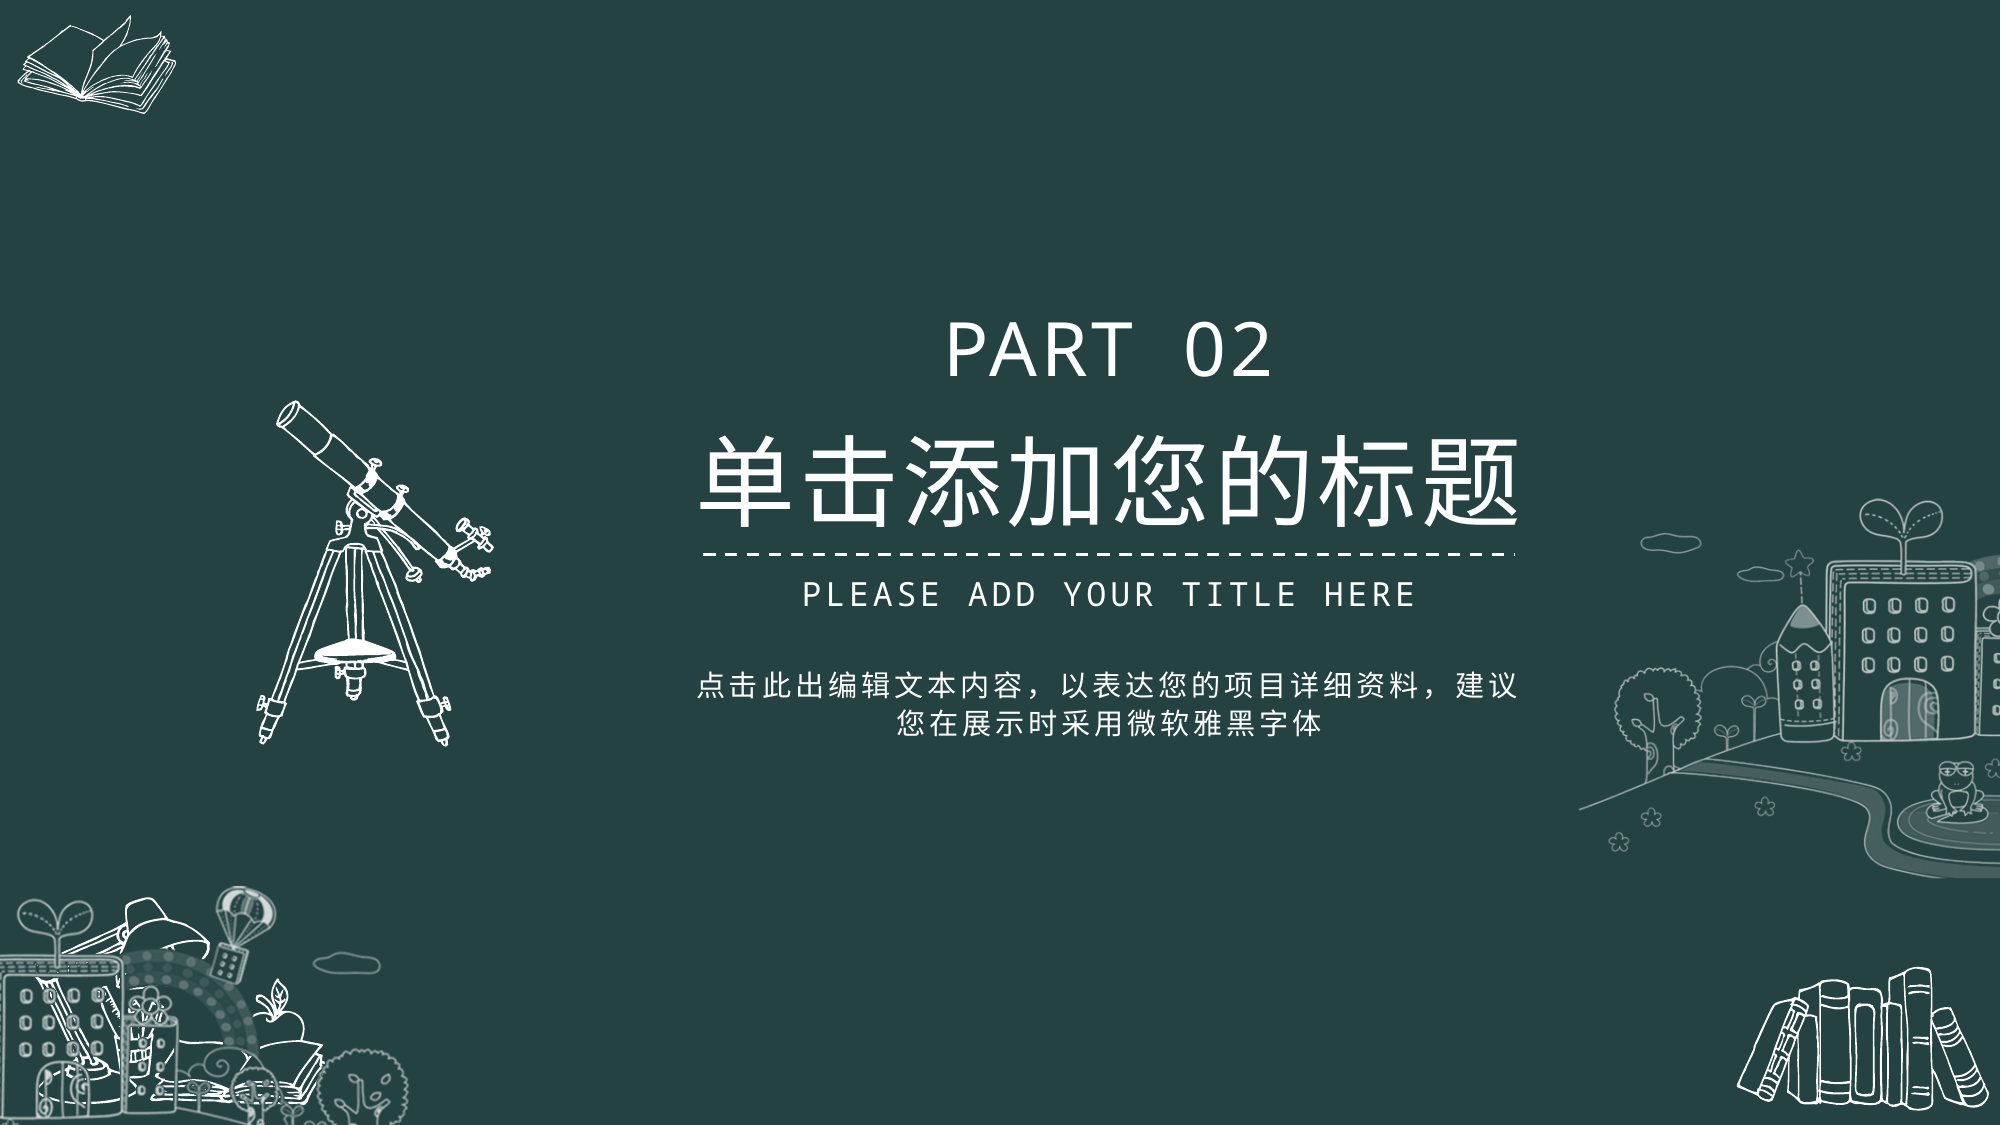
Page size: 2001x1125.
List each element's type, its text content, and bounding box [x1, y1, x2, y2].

picture [0, 0, 2000, 1125]
text_box [256, 400, 494, 747]
text_box 单击添加您的标题 [556, 412, 1571, 547]
text_box PART 02 [556, 294, 1662, 399]
text_box PLEASE ADD YOUR TITLE HERE [759, 566, 1459, 621]
text_box 点击此出编辑文本内容，以表达您的项目详细资料，建议您在展示时采用微软雅黑字体 [675, 656, 1543, 748]
